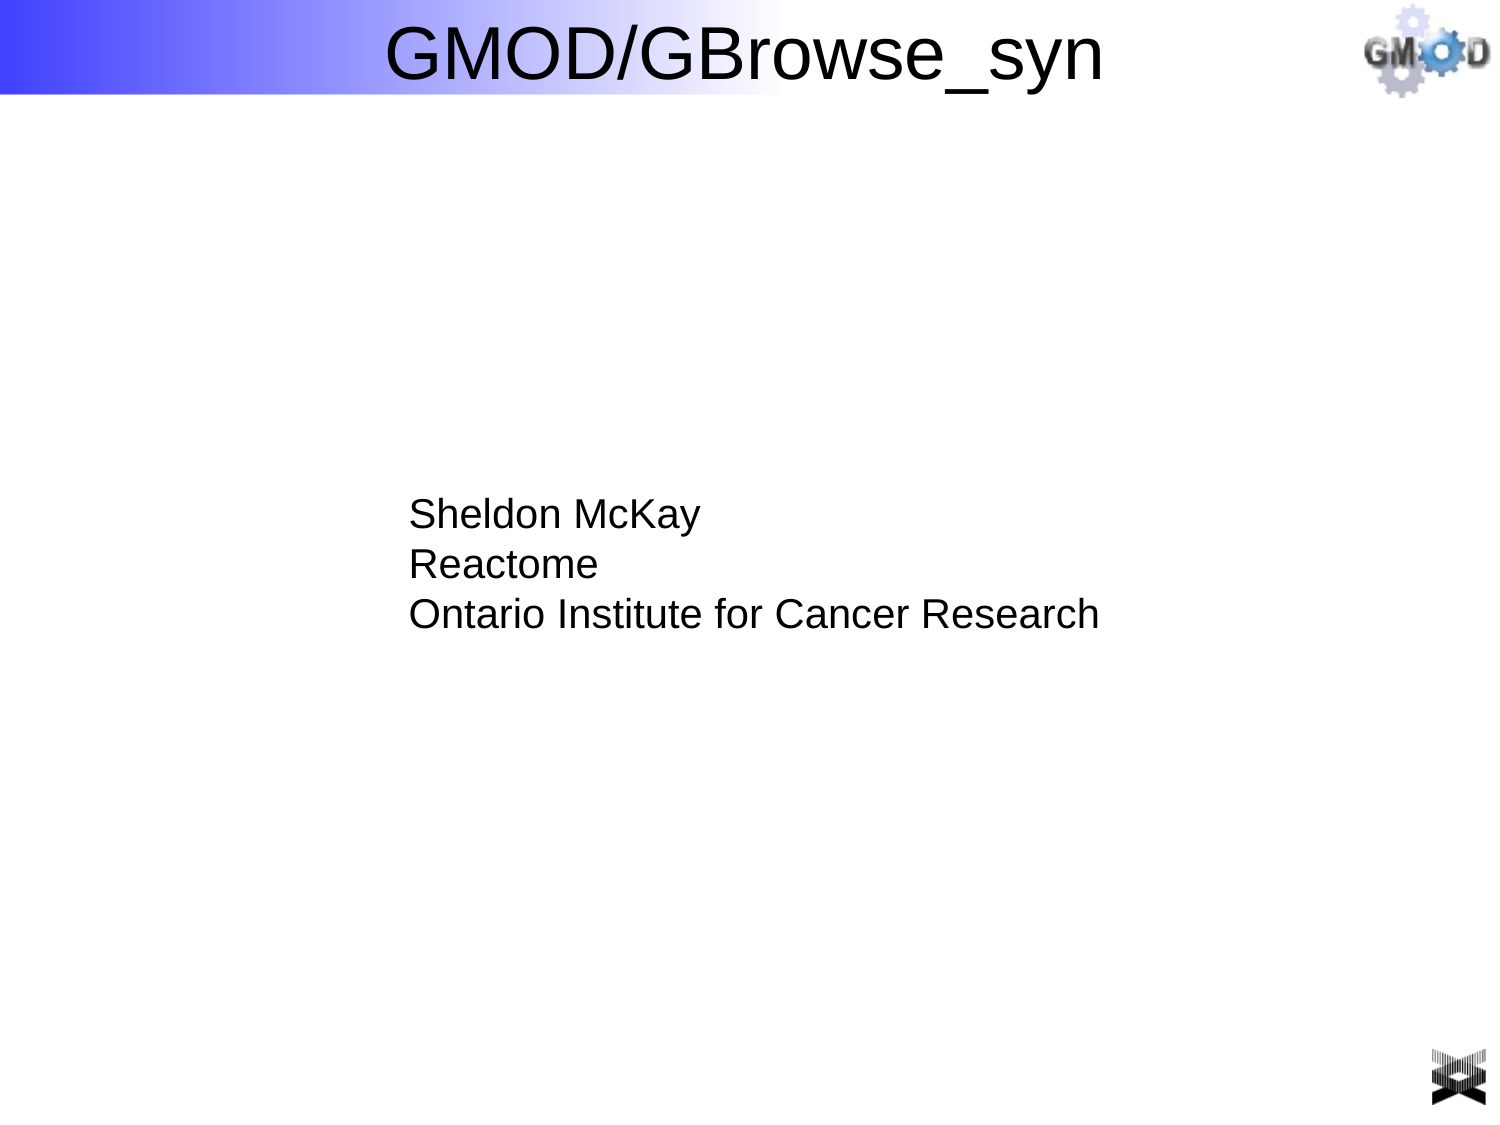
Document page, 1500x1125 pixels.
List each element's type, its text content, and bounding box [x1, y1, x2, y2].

picture [1431, 1049, 1487, 1105]
title GMOD/GBrowse_syn [108, 0, 1382, 106]
text_box Sheldon McKay Reactome Ontario Institute for Cancer Research [393, 479, 1500, 644]
